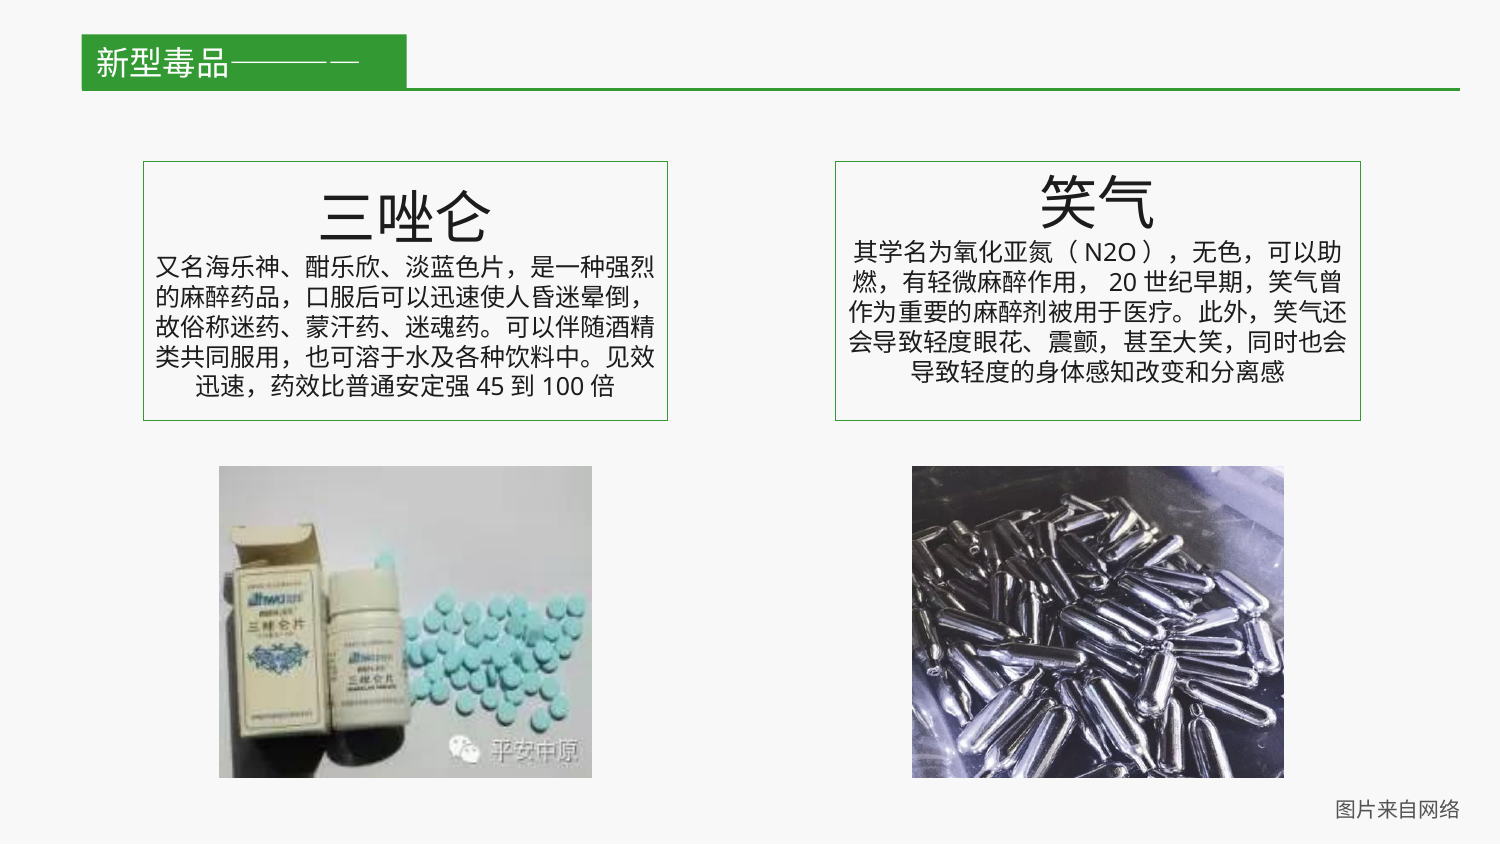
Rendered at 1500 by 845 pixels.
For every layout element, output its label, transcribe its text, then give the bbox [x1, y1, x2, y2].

picture [219, 466, 592, 778]
text_box 笑气 其学名为氧化亚氮（N2O），无色，可以助燃，有轻微麻醉作用，20世纪早期，笑气曾作为重要的麻醉剂被用于医疗。此外，笑气还会导致轻度眼花、震颤，甚至大笑，同时也会导致轻度的身体感知改变和分离感 [835, 161, 1361, 421]
text_box 图片来自网络 [1320, 789, 1476, 830]
text_box 新型毒品———— [81, 34, 407, 89]
text_box 三唑仑 又名海乐神、酣乐欣、淡蓝色片，是一种强烈的麻醉药品，口服后可以迅速使人昏迷晕倒，故俗称迷药、蒙汗药、迷魂药。可以伴随酒精类共同服用，也可溶于水及各种饮料中。见效迅速，药效比普通安定强45到100倍 [143, 161, 668, 421]
picture [912, 466, 1284, 778]
